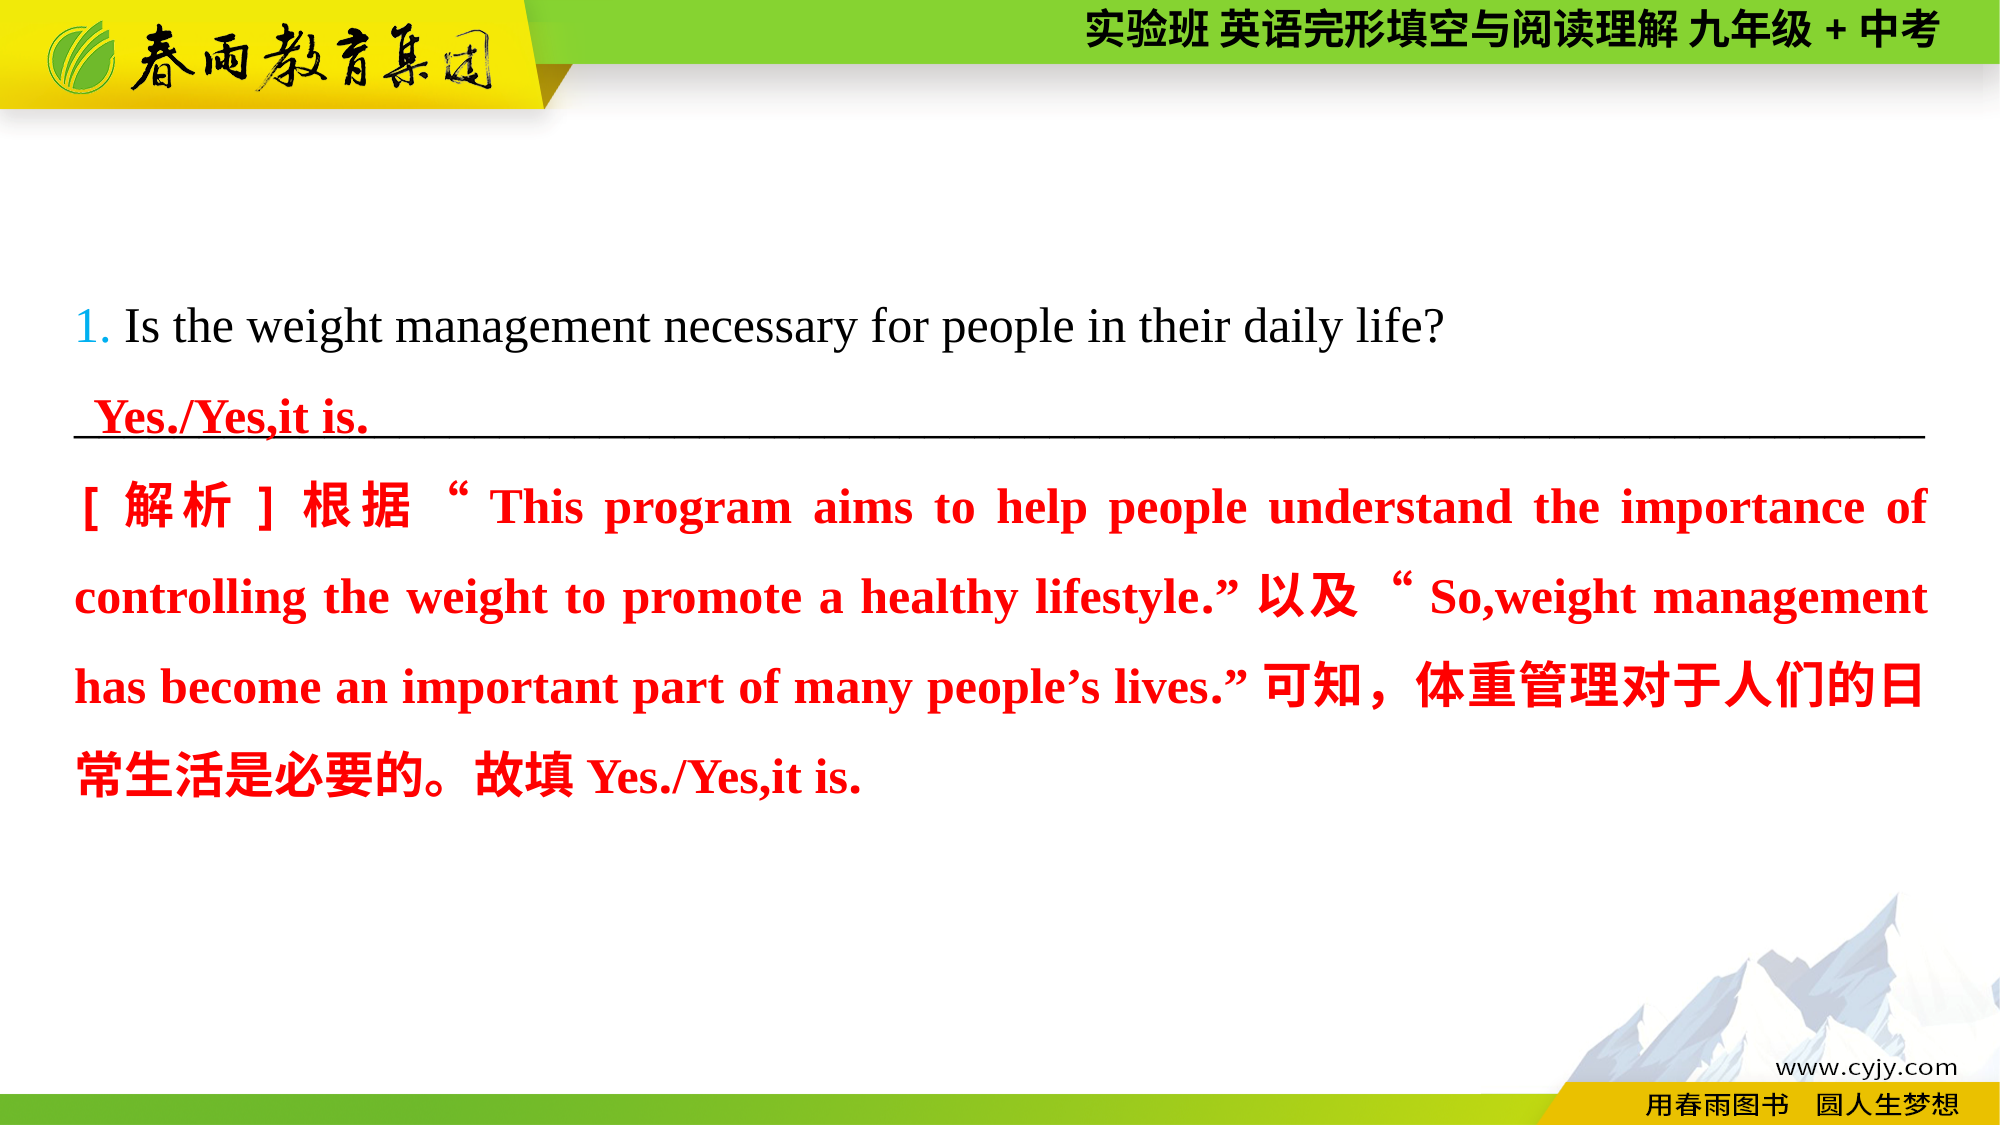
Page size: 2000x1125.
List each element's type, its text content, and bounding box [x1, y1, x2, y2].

text_box Yes./Yes,it is. [78, 345, 1944, 435]
text_box [解析]根据“This program aims to help people understand the importance of controlling the weight to promote a healthy lifestyle.”以及“So,weight management has become an important part of many people’s lives.”可知，体重管理对于人们的日常生活是必要的。故填Yes./Yes,it is. [59, 435, 1944, 811]
picture [0, 0, 2000, 1125]
list 1. Is the weight management necessary for people in their daily life? __________________________________________________________________________ [59, 255, 1944, 435]
